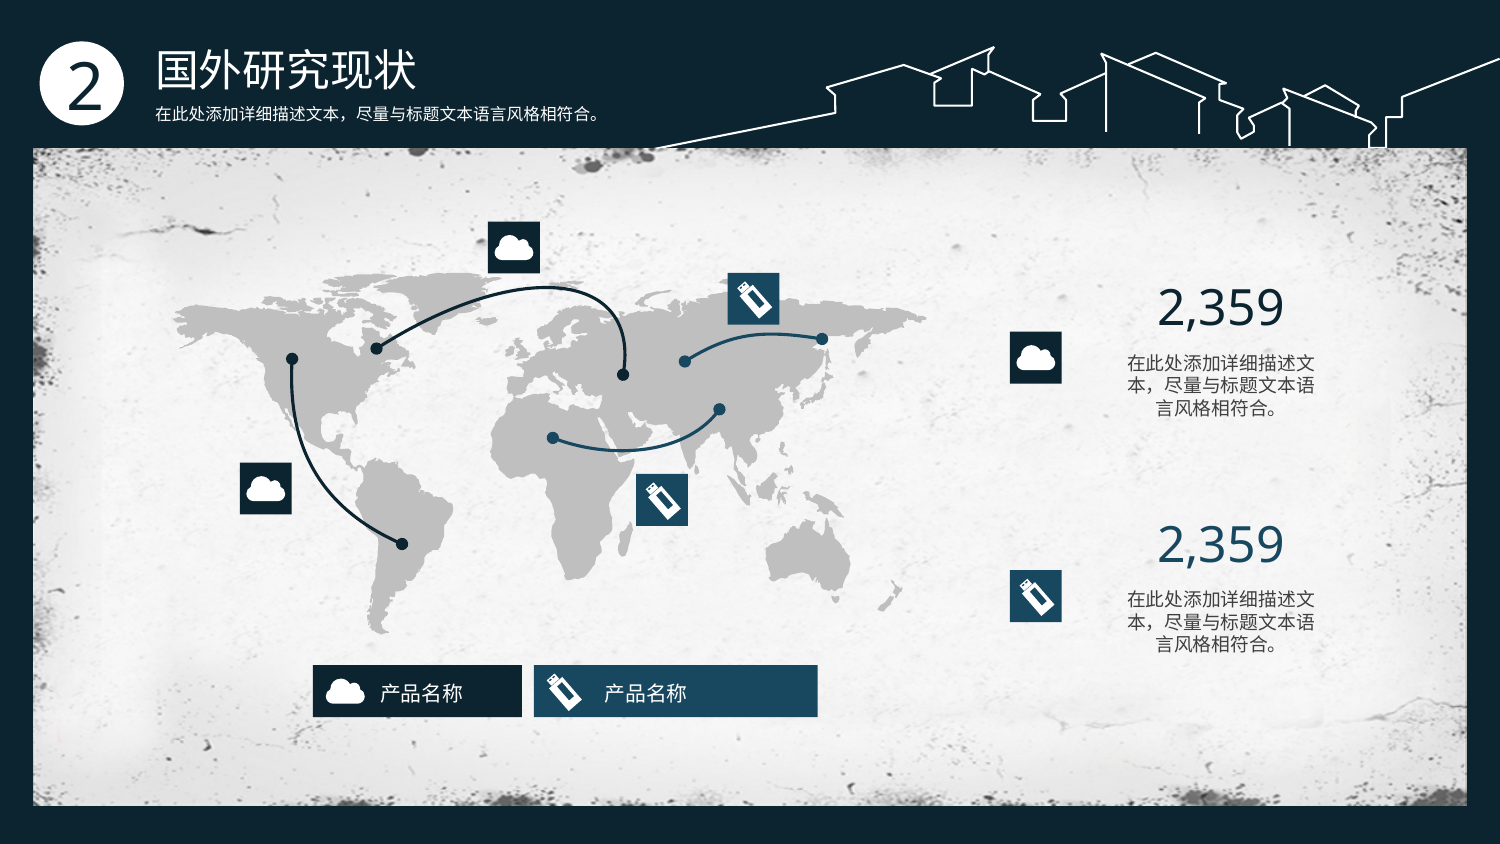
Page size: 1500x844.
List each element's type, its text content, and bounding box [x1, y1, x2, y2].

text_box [635, 473, 689, 527]
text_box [533, 664, 818, 718]
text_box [554, 46, 1500, 169]
text_box 2 [39, 41, 124, 126]
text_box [312, 664, 523, 718]
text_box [239, 462, 292, 515]
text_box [1009, 569, 1062, 623]
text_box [727, 272, 780, 325]
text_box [487, 221, 541, 274]
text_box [140, 35, 637, 132]
picture [33, 148, 1467, 806]
text_box [17, 7, 1483, 149]
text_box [1009, 331, 1062, 384]
